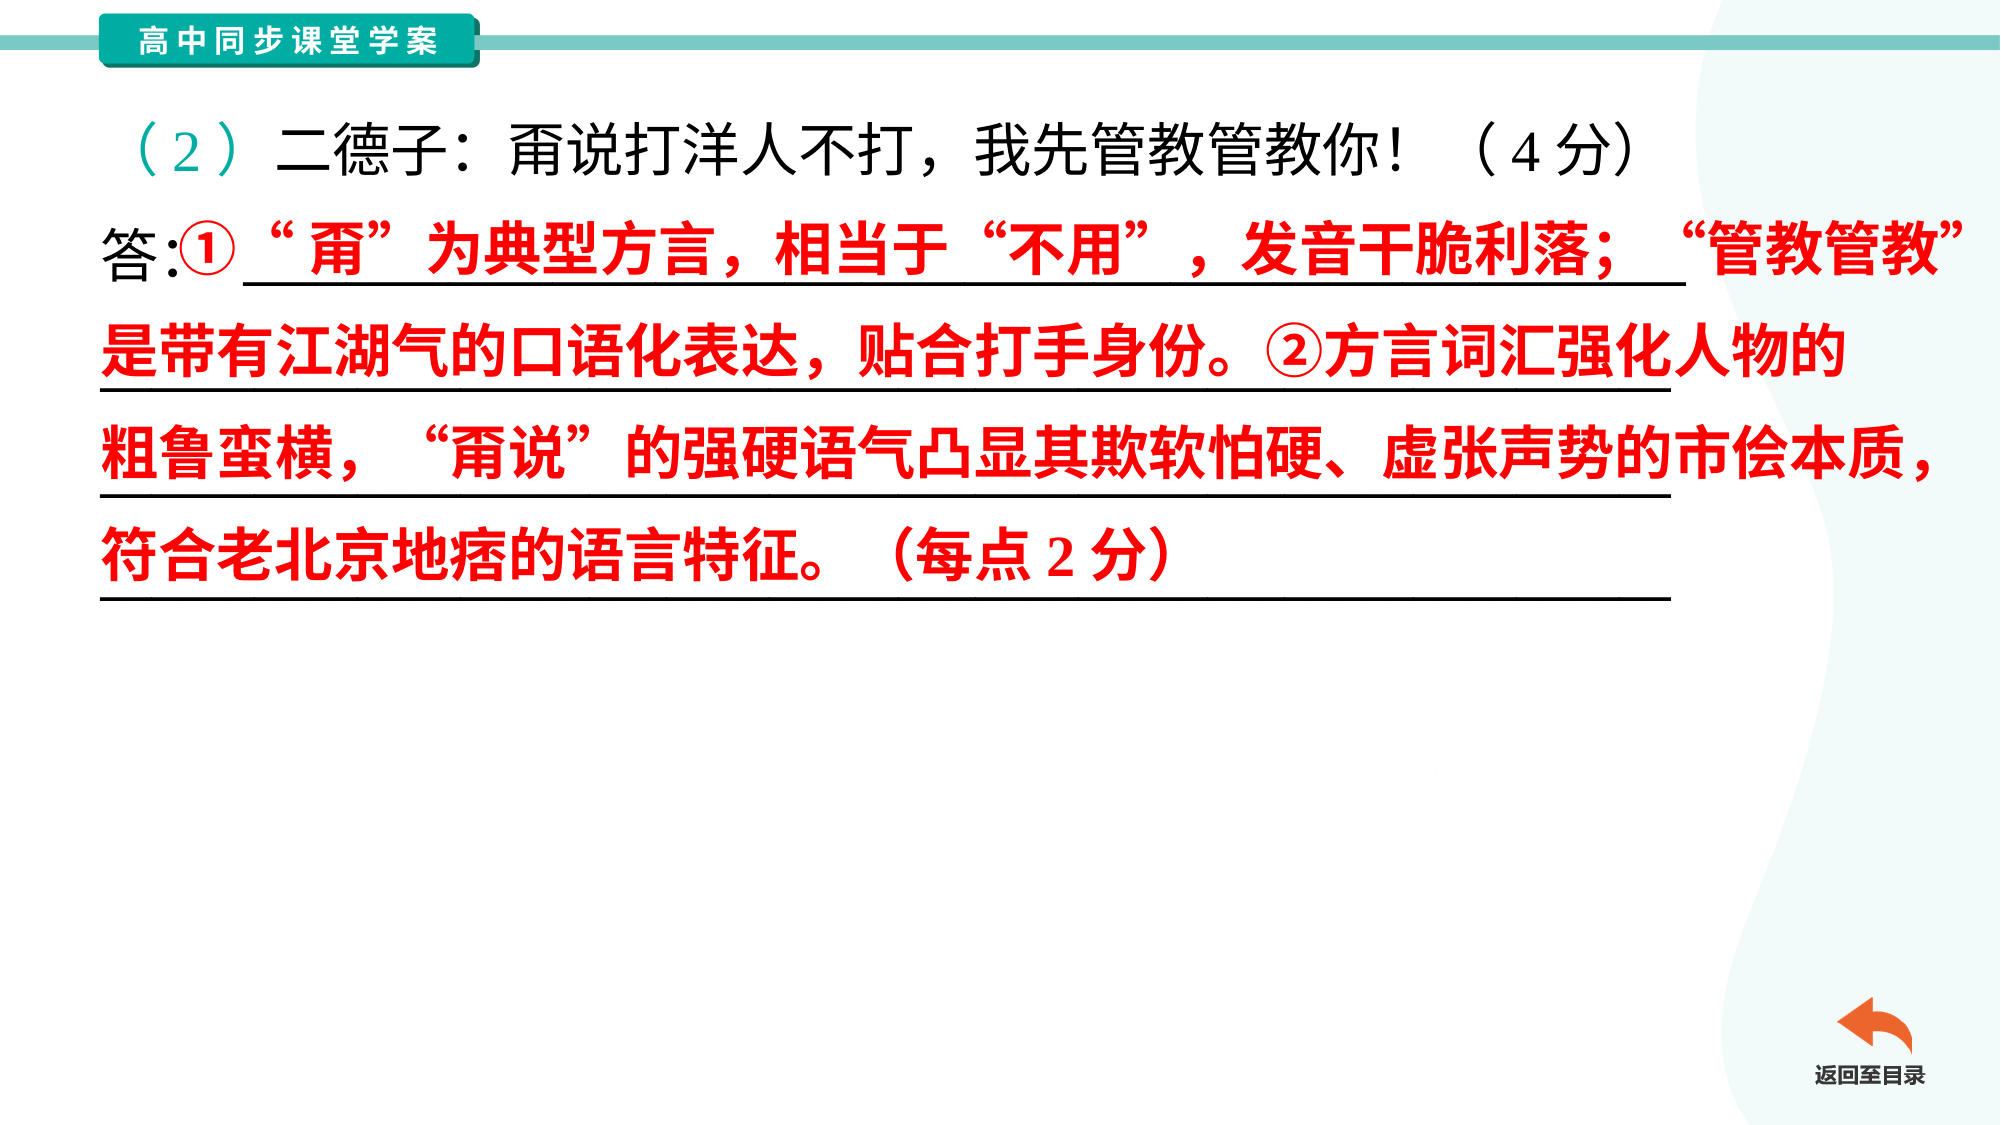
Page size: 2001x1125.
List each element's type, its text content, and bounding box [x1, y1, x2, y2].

picture [0, 0, 2000, 1125]
text_box （2）二德子：甭说打洋人不打，我先管教管教你！（4分） 答： ________________________________________________________ _____________________________________________________________ _____________________________________________________________ _____________________________________________________________ [100, 76, 1899, 179]
text_box ①“甭”为典型方言，相当于“不用”，发音干脆利落；“管教管教” 是带有江湖气的口语化表达，贴合打手身份。②方言词汇强化人物的 粗鲁蛮横，“甭说”的强硬语气凸显其欺软怕硬、虚张声势的市侩本质， 符合老北京地痞的语言特征。（每点2分） [100, 179, 1899, 577]
text_box （2）二德子：甭说打洋人不打，我先管教管教你！（4分） 答： ________________________________________________________ _____________________________________________________________ _____________________________________________________________ _____________________________________________________________ [100, 577, 1899, 589]
